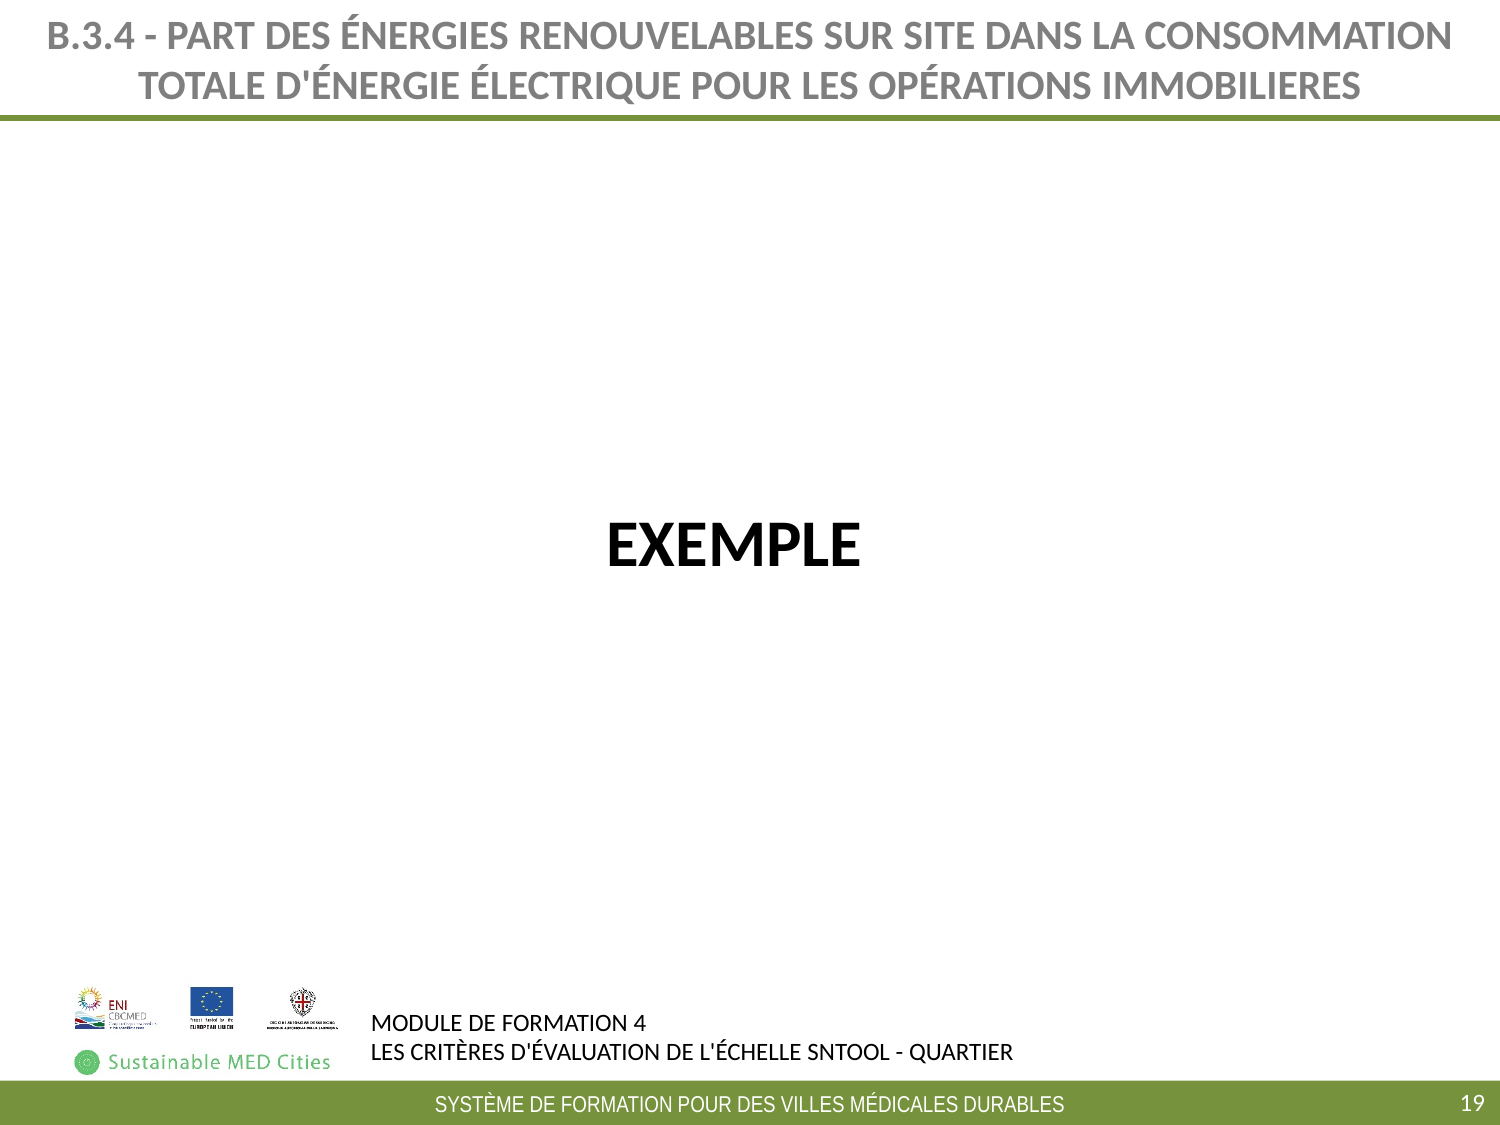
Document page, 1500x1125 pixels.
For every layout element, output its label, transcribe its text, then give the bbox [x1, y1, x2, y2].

slide_number ‹#› [1149, 1078, 1500, 1125]
list EXEMPLE [43, 262, 1425, 944]
title B.3.4 - PART DES ÉNERGIES RENOUVELABLES SUR SITE DANS LA CONSOMMATION TOTALE D'ÉNERGIE ÉLECTRIQUE POUR LES OPÉRATIONS IMMOBILIERES [0, 0, 1500, 117]
picture [62, 978, 356, 1080]
